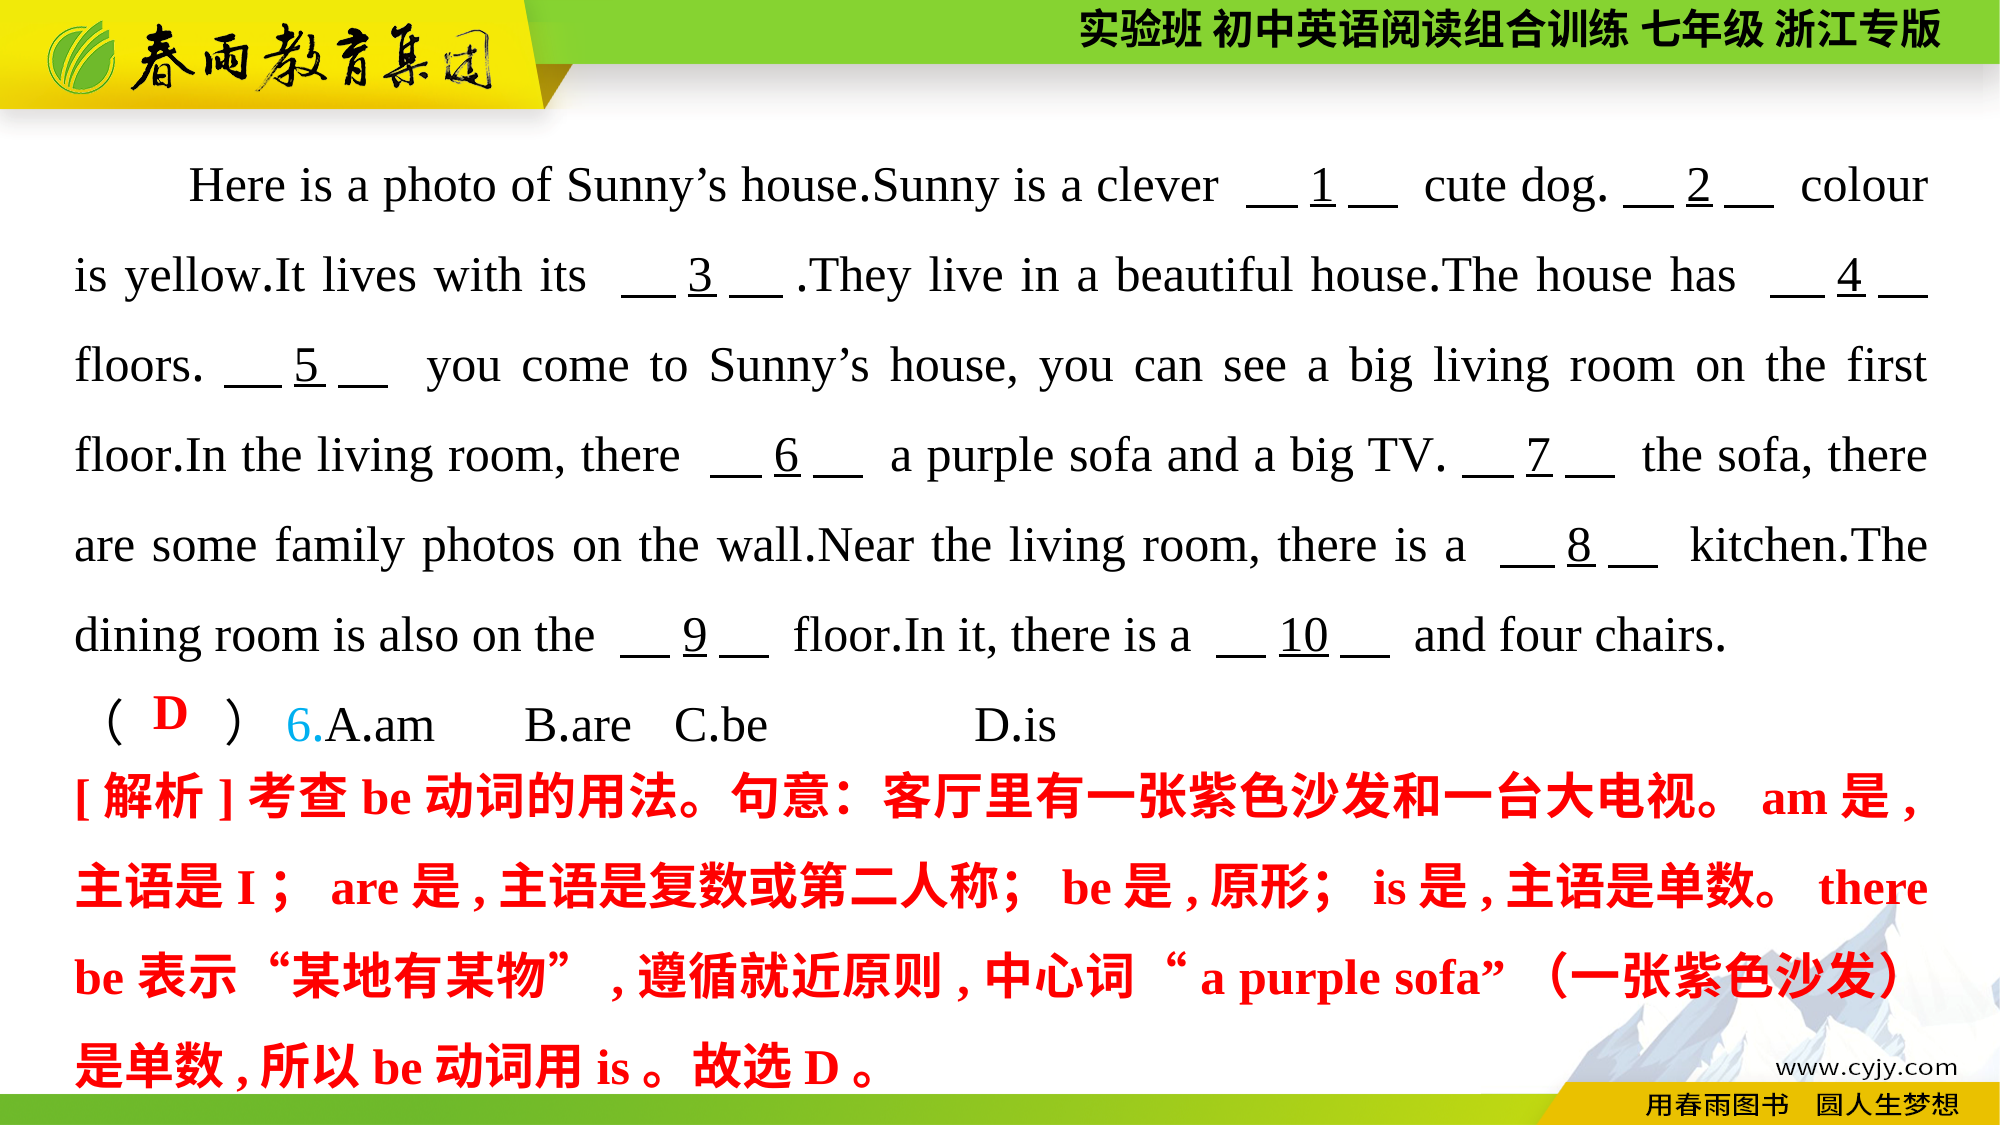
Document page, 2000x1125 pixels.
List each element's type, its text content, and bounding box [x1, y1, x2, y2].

text_box [解析]考查be动词的用法。句意：客厅里有一张紫色沙发和一台大电视。am是,主语是I；are是,主语是复数或第二人称；be是,原形；is是,主语是单数。there be表示“某地有某物”,遵循就近原则,中心词“a purple sofa”（一张紫色沙发）是单数,所以be动词用is。故选D。 [59, 726, 1944, 1102]
list Here is a photo of Sunny’s house.Sunny is a clever 1 cute dog. 2 colour is yellow.It lives with its 3 .They live in a beautiful house.The house has 4 floors. 5 you come to Sunny’s house, you can see a big living room on the first floor.In the living room, there 6 a purple sofa and a big TV. 7 the sofa, there are some family photos on the wall.Near the living room, there is a 8 kitchen.The dining room is also on the 9 floor.In it, there is a 10 and four chairs. （ ）6.A.am B.are C.be D.is [59, 113, 1944, 726]
picture [0, 0, 2000, 1125]
text_box D [138, 671, 204, 726]
